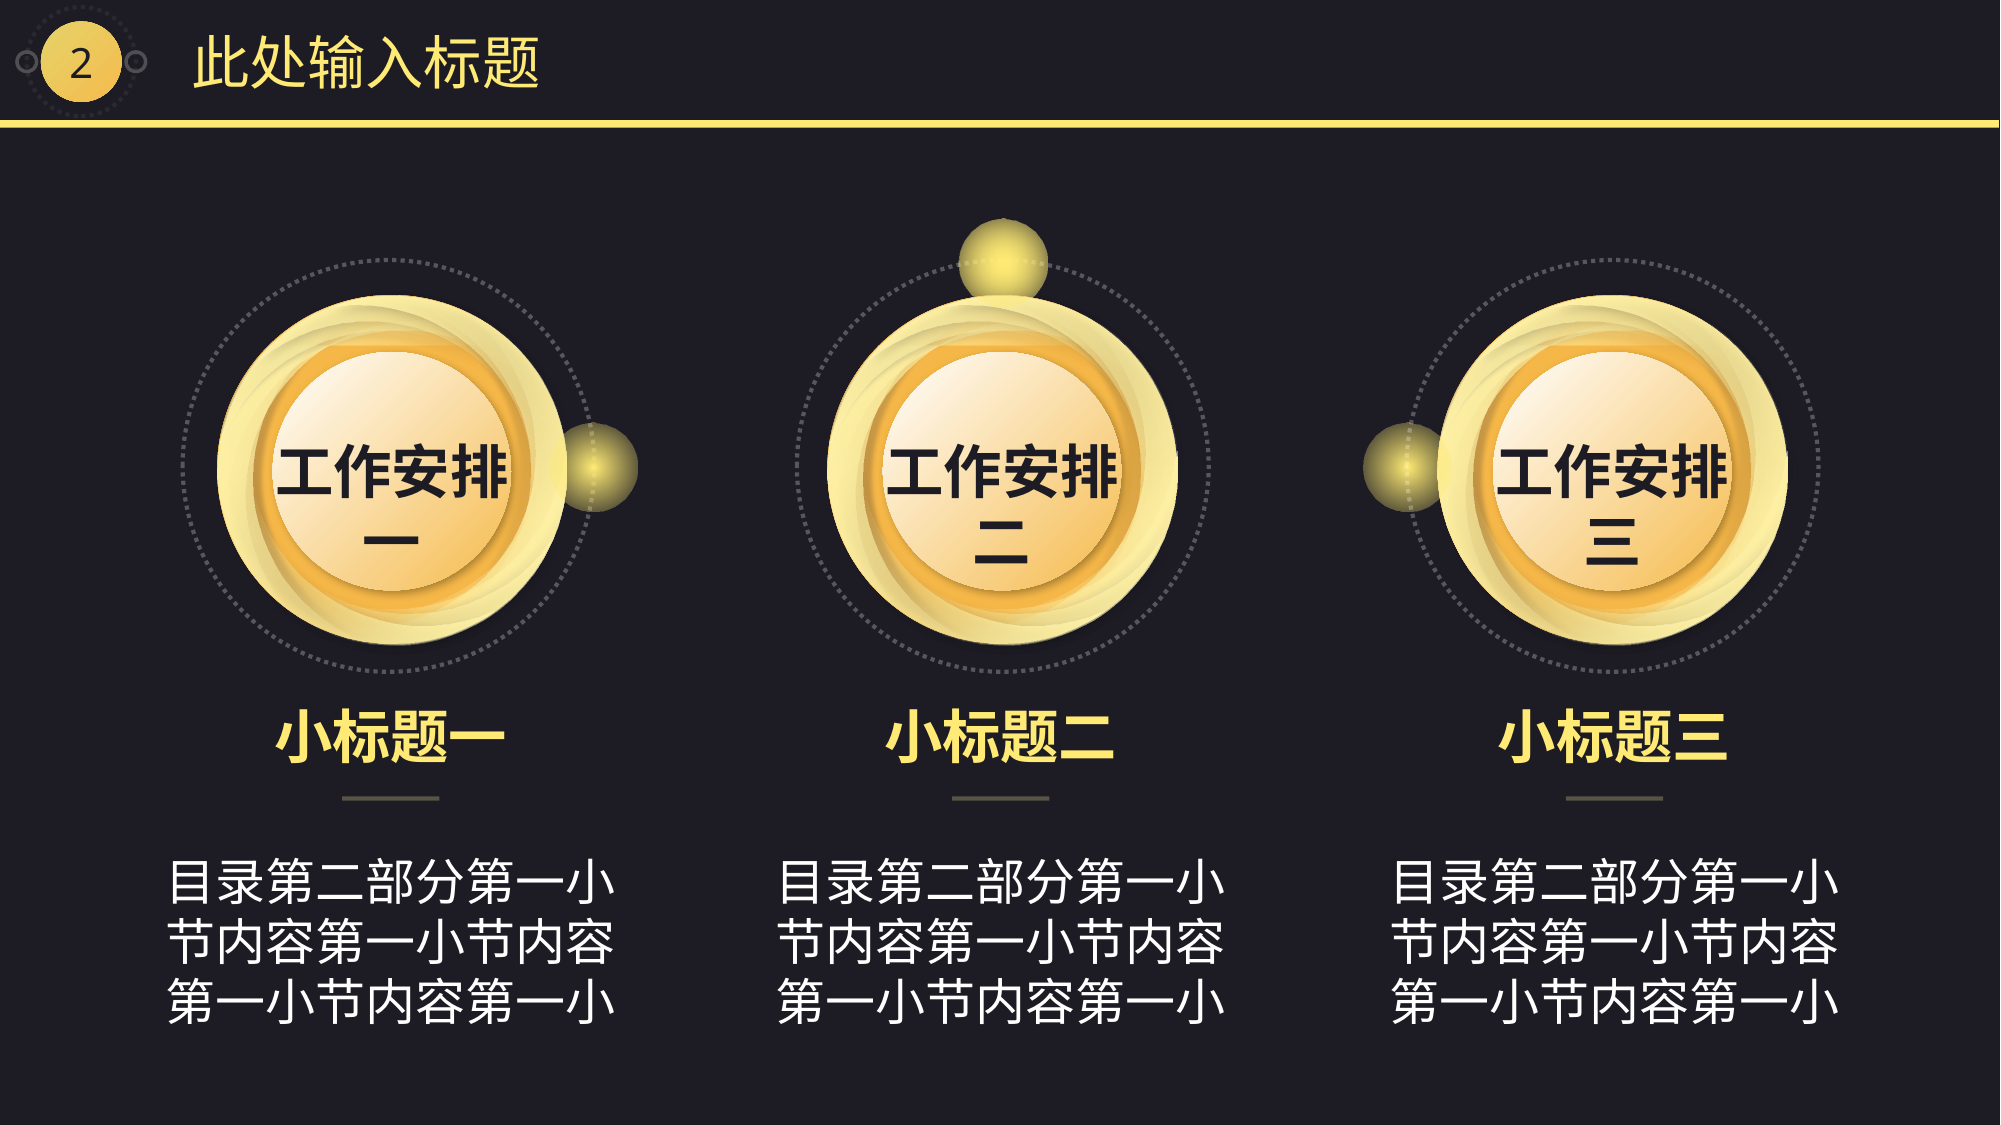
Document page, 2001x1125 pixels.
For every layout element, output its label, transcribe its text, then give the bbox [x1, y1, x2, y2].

text_box 目录第二部分第一小节内容第一小节内容第一小节内容第一小 [754, 843, 1248, 1039]
text_box 目录第二部分第一小节内容第一小节内容第一小节内容第一小 [1368, 843, 1861, 1039]
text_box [801, 209, 1232, 700]
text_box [0, 54, 801, 878]
text_box 小标题二 [843, 700, 1158, 778]
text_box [1352, 209, 1843, 700]
text_box 目录第二部分第一小节内容第一小节内容第一小节内容第一小 [144, 878, 638, 1039]
text_box 小标题三 [1457, 700, 1772, 778]
text_box [801, 119, 2000, 129]
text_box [26, 0, 136, 54]
text_box 此处输入标题 [176, 18, 808, 104]
